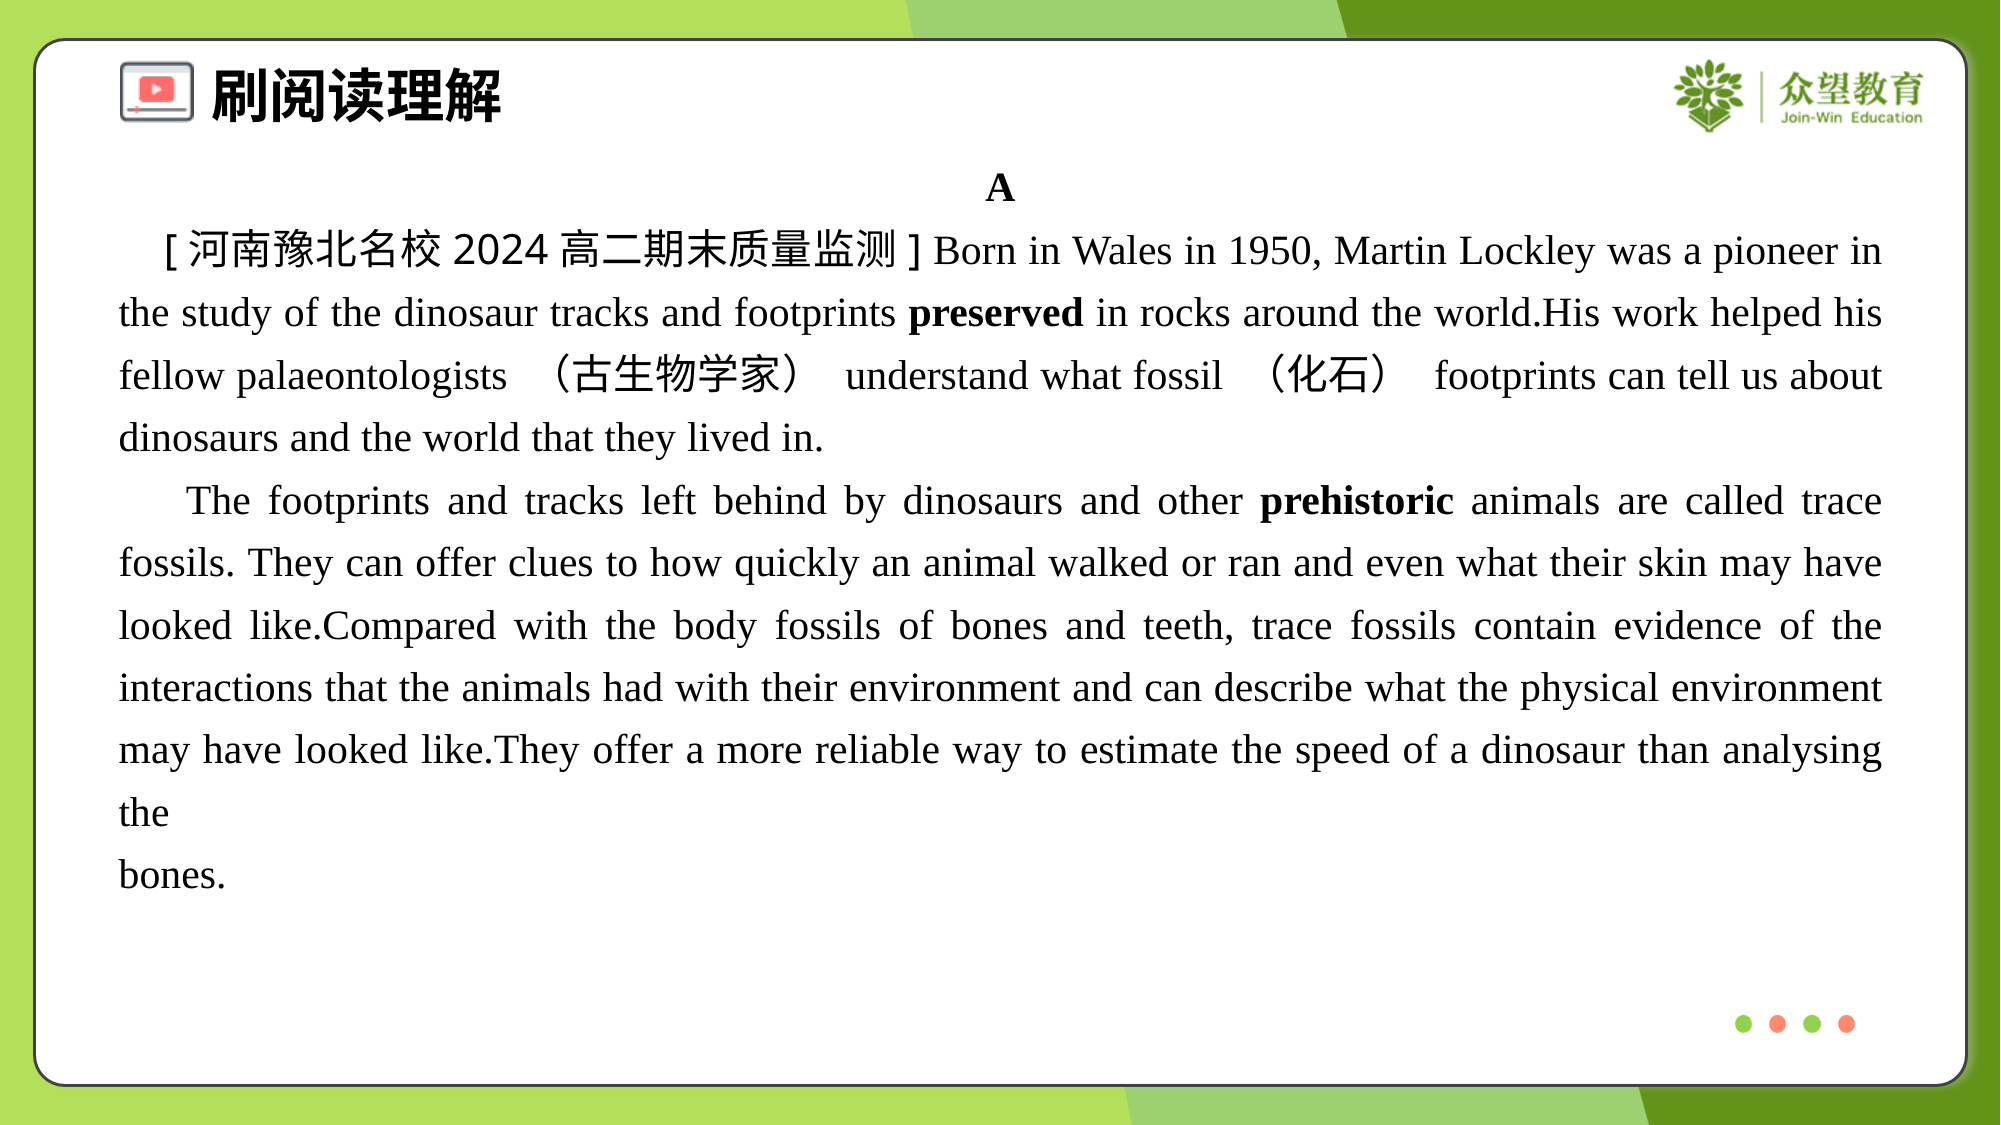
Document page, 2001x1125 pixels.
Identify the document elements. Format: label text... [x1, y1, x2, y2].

text_box A [河南豫北名校2024高二期末质量监测] Born in Wales in 1950, Martin Lockley was a pioneer in the study of the dinosaur tracks and footprints preserved in rocks around the world.His work helped his fellow palaeontologists （古生物学家） understand what fossil （化石） footprints can tell us about dinosaurs and the world that they lived in. The footprints and tracks left behind by dinosaurs and other prehistoric animals are called trace fossils. They can offer clues to how quickly an animal walked or ran and even what their skin may have looked like.Compared with the body fossils of bones and teeth, trace fossils contain evidence of the interactions that the animals had with their environment and can describe what the physical environment may have looked like.They offer a more reliable way to estimate the speed of a dinosaur than analysing the bones.#1.2 [118, 147, 1883, 829]
picture [0, 0, 2000, 1125]
